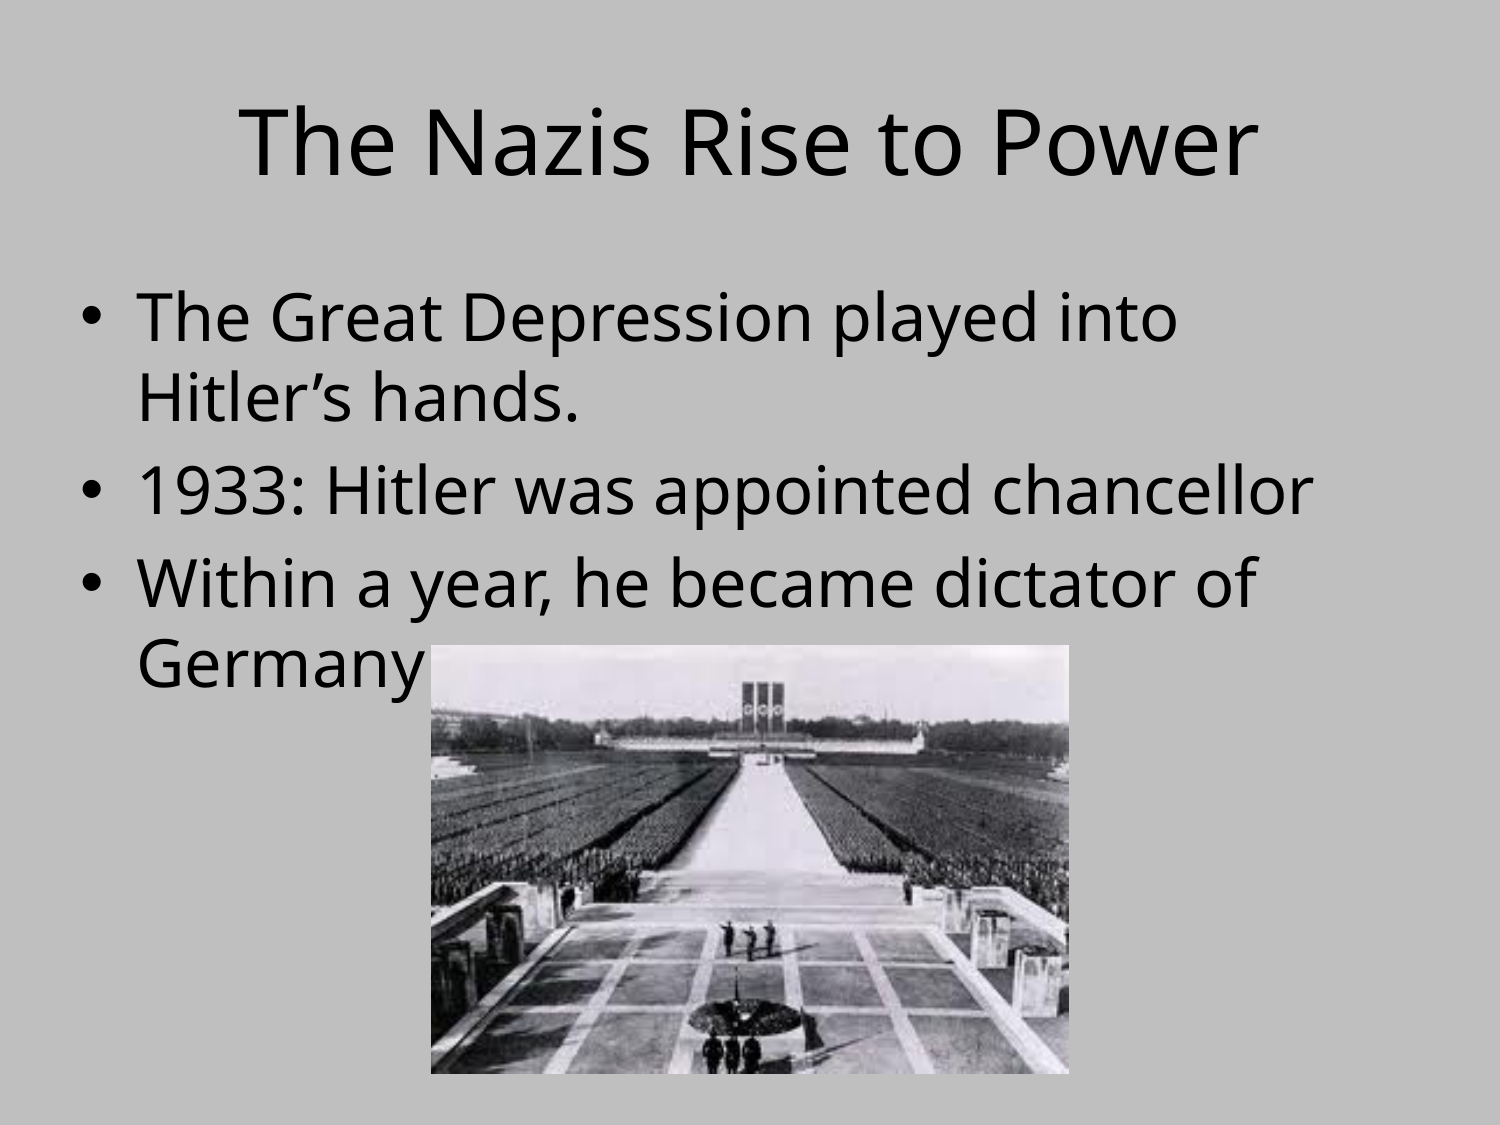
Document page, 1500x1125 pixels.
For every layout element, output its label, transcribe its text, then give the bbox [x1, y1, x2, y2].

list The Great Depression played into Hitler’s hands. 1933: Hitler was appointed chancellor Within a year, he became dictator of Germany [64, 267, 1415, 1010]
title The Nazis Rise to Power [75, 45, 1425, 233]
picture [430, 644, 1070, 1074]
